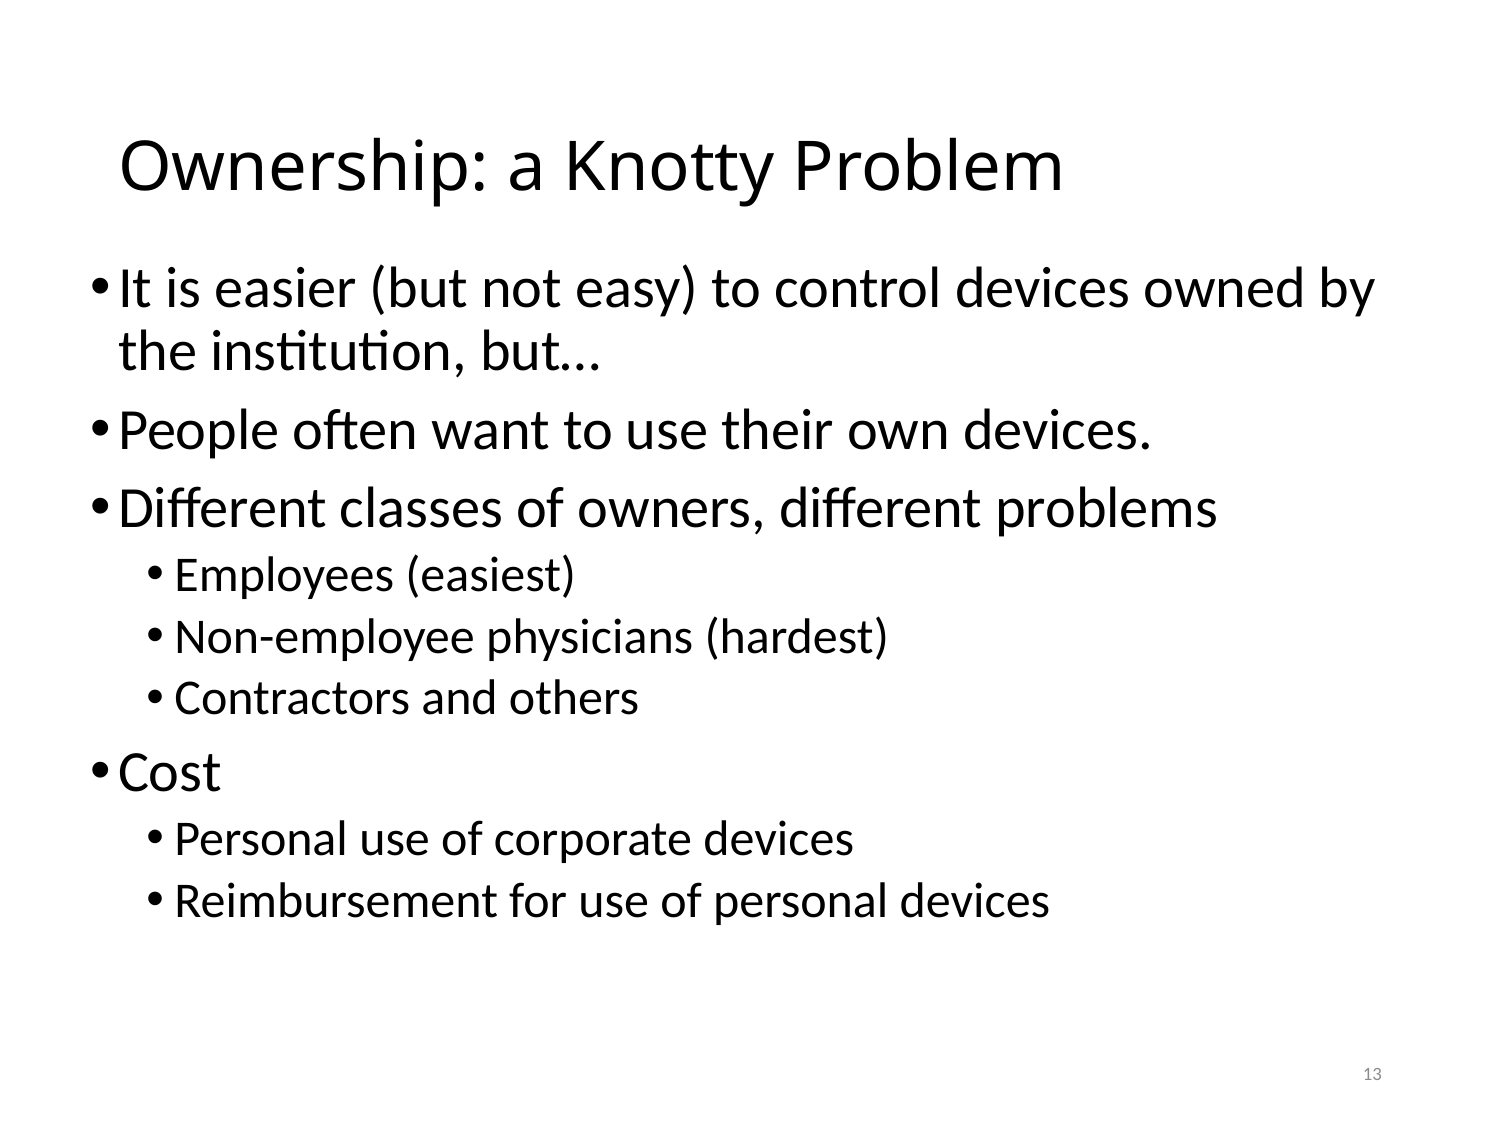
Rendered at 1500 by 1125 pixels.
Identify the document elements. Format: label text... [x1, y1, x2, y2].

slide_number 13 [1059, 1042, 1397, 1103]
list It is easier (but not easy) to control devices owned by the institution, but… People often want to use their own devices. Different classes of owners, different problems Employees (easiest) Non-employee physicians (hardest) Contractors and others Cost Personal use of corporate devices Reimbursement for use of personal devices [75, 249, 1425, 1046]
title Ownership: a Knotty Problem [103, 59, 1397, 249]
